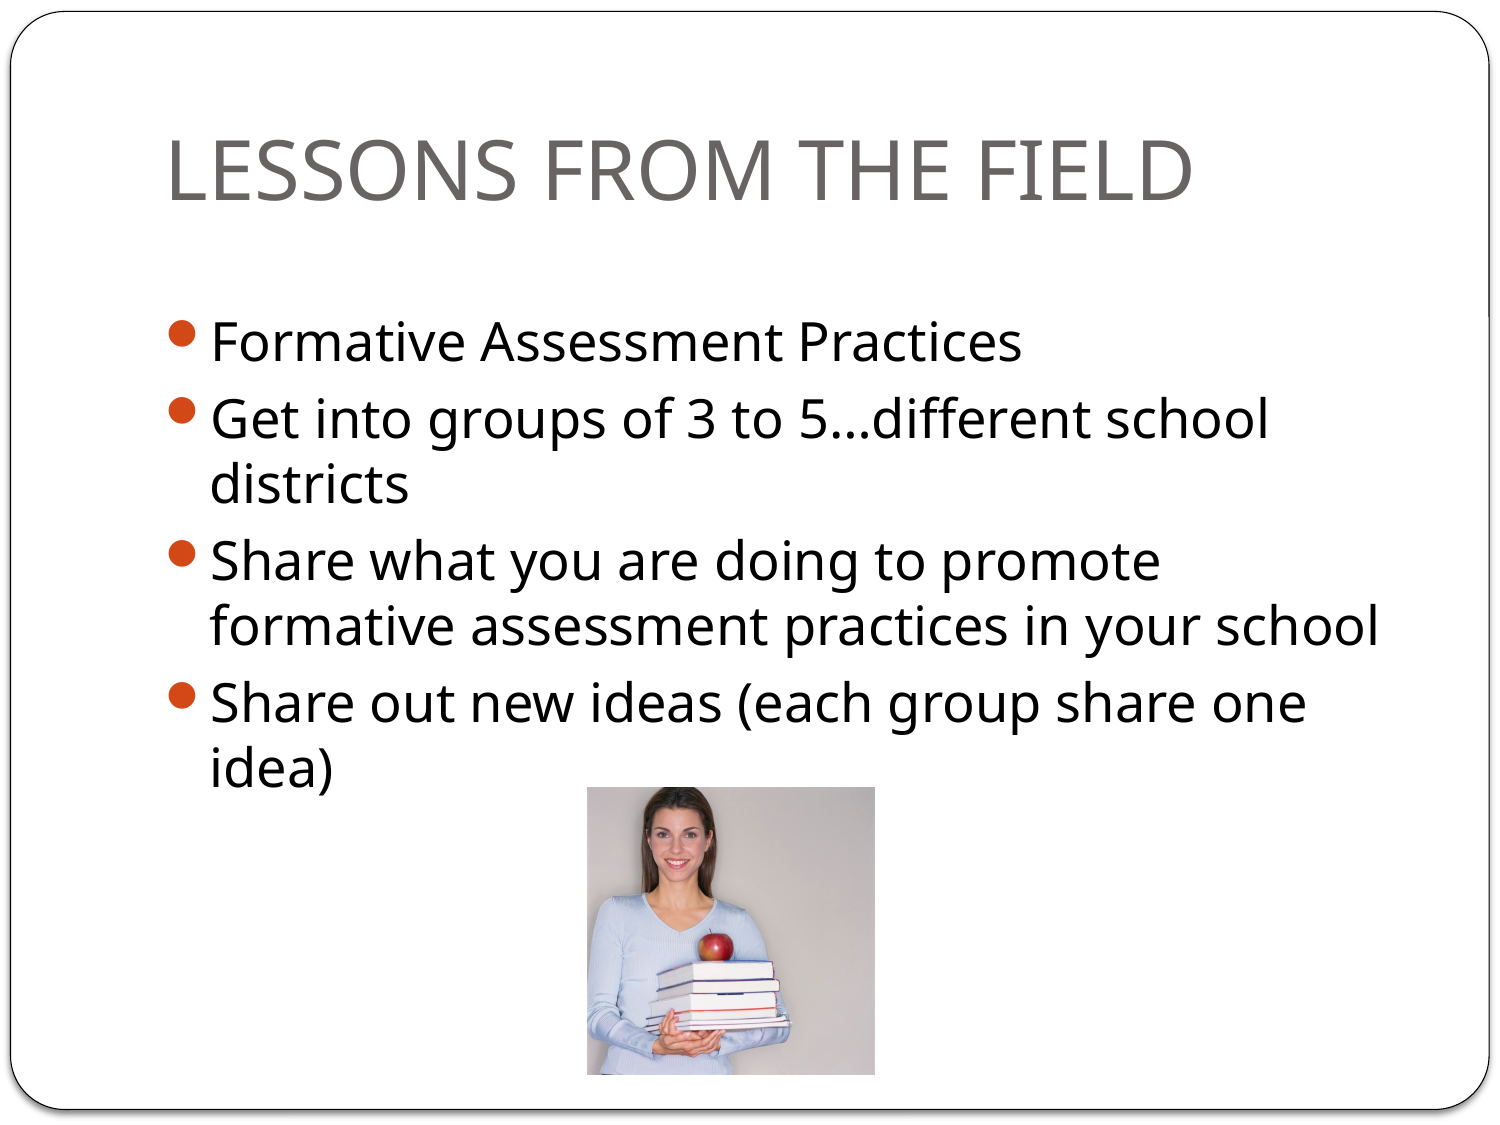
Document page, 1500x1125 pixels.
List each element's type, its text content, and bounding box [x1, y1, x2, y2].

title LESSONS FROM THE FIELD [150, 45, 1425, 233]
list Formative Assessment Practices Get into groups of 3 to 5…different school districts Share what you are doing to promote formative assessment practices in your school Share out new ideas (each group share one idea) [150, 299, 1425, 988]
picture [587, 787, 876, 1076]
